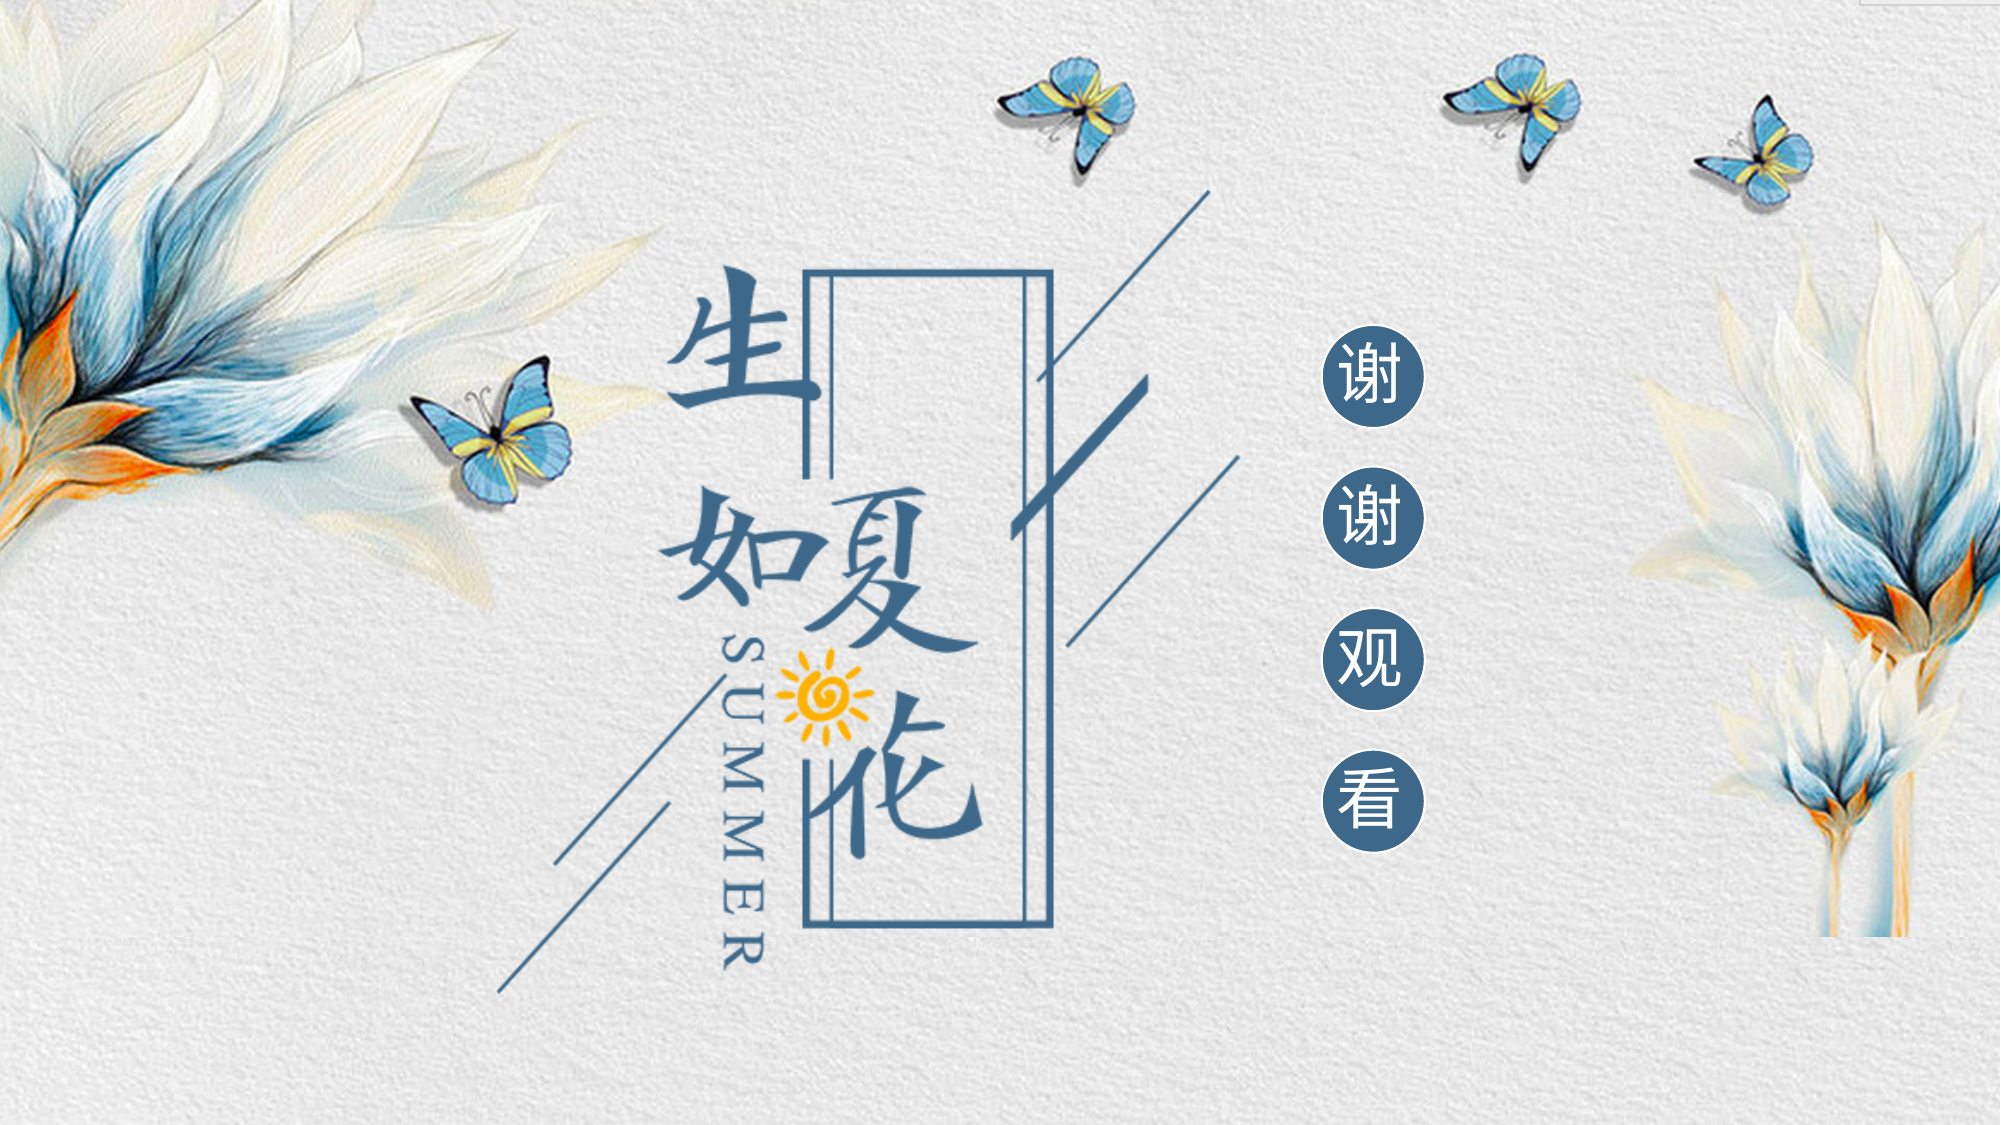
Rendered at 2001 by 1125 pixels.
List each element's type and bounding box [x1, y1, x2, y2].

picture [375, 40, 1298, 1125]
text_box [0, 0, 2000, 1125]
